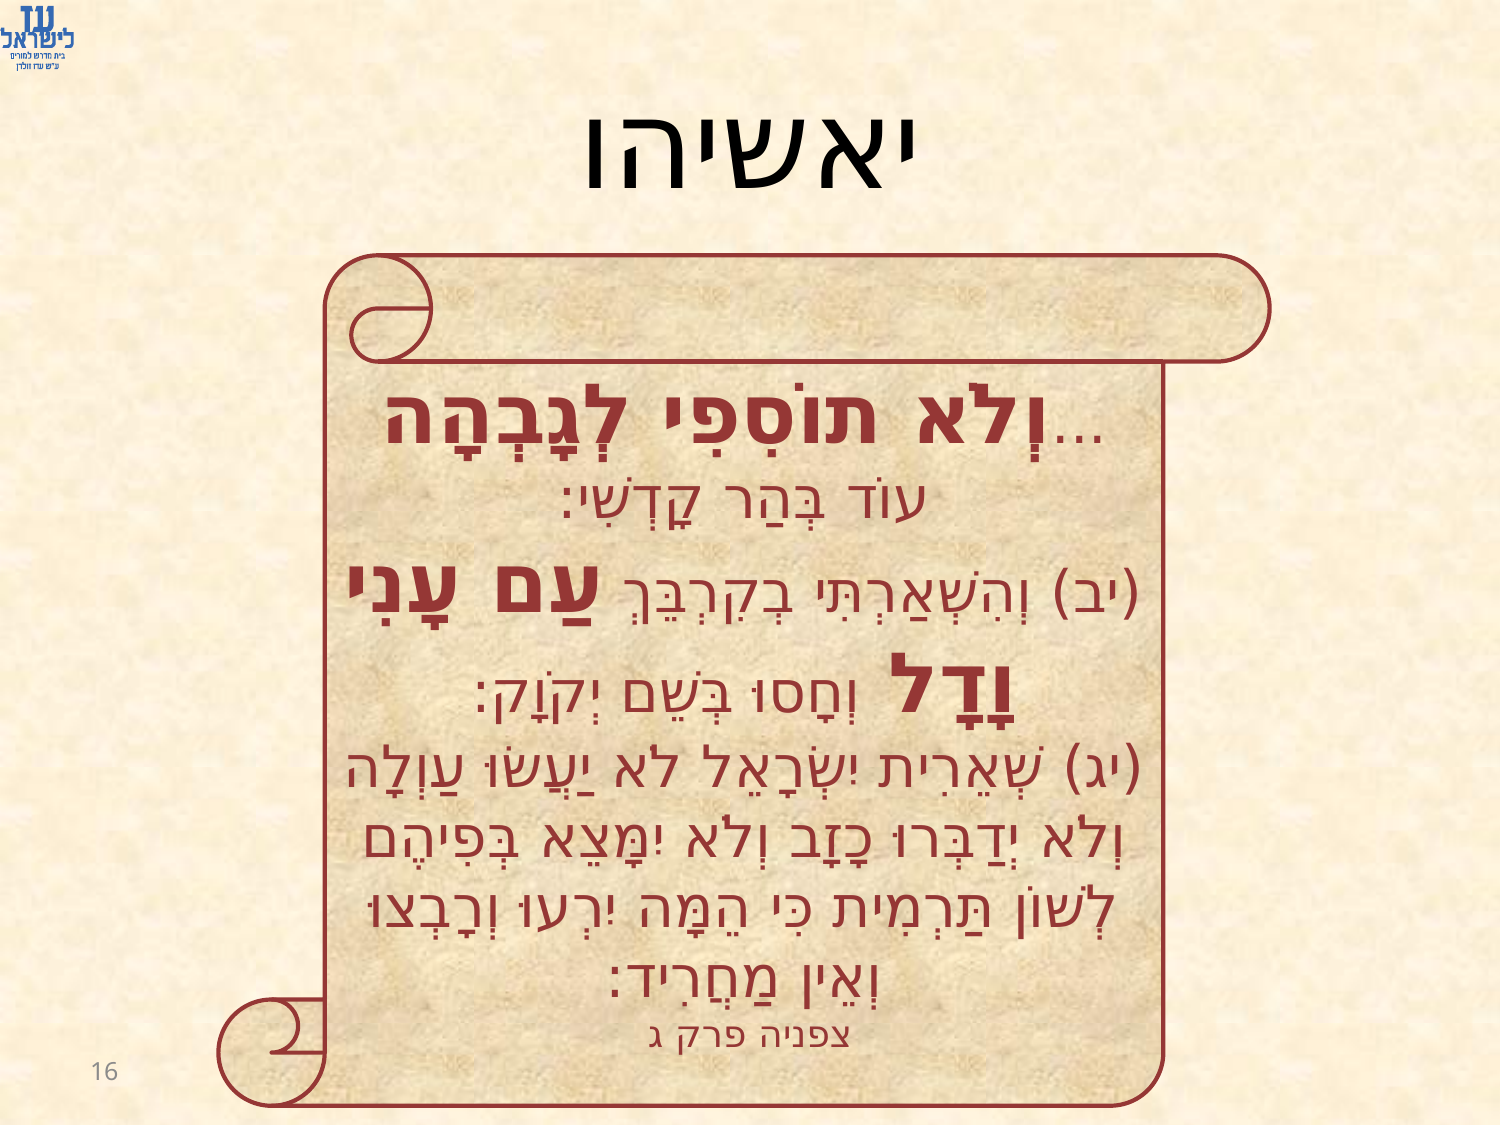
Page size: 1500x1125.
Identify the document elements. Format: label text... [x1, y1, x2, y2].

text_box ...וְלֹא תוֹסִפִי לְגָבְהָה עוֹד בְּהַר קָדְשִׁי: (יב) וְהִשְׁאַרְתִּי בְקִרְבֵּךְ עַם עָנִי וָדָל וְחָסוּ בְּשֵׁם יְקֹוָק: (יג) שְׁאֵרִית יִשְׂרָאֵל לֹא יַעֲשׂוּ עַוְלָה וְלֹא יְדַבְּרוּ כָזָב וְלֹא יִמָּצֵא בְּפִיהֶם לְשׁוֹן תַּרְמִית כִּי הֵמָּה יִרְעוּ וְרָבְצוּ וְאֵין מַחֲרִיד: צפניה פרק ג [216, 253, 1272, 1108]
slide_number 16 [75, 1042, 246, 1103]
picture [0, 0, 1500, 1125]
title יאשיהו [75, 45, 1425, 233]
